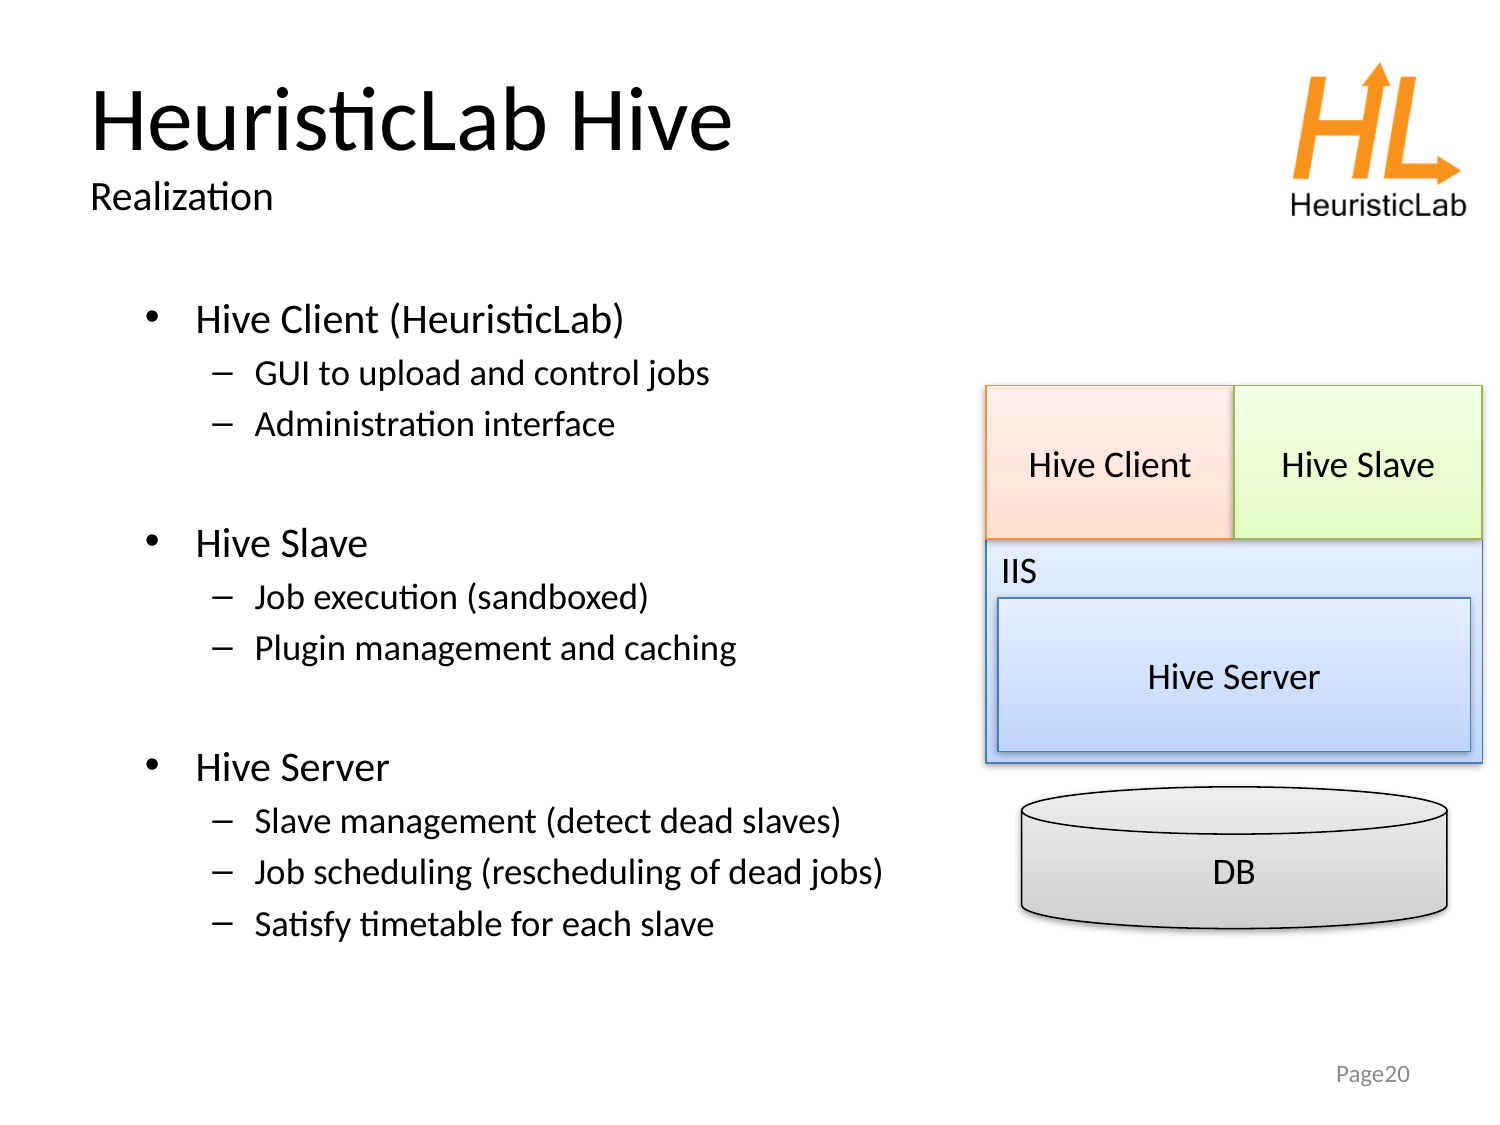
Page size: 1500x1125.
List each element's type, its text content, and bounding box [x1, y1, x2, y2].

text_box Hive Server [1345, 597, 1471, 752]
picture [1281, 27, 1474, 244]
title HeuristicLab Hive Realization [75, 45, 1282, 233]
text_box DB [1345, 789, 1448, 926]
slide_number Page20 [1074, 1042, 1425, 1103]
list Hive Client (HeuristicLab) GUI to upload and control jobs Administration interface Hive Slave Job execution (sandboxed) Plugin management and caching Hive Server Slave management (detect dead slaves) Job scheduling (rescheduling of dead jobs) Satisfy timetable for each slave [129, 283, 1345, 953]
text_box IIS [1345, 545, 1483, 764]
text_box Hive Slave [1345, 385, 1483, 540]
